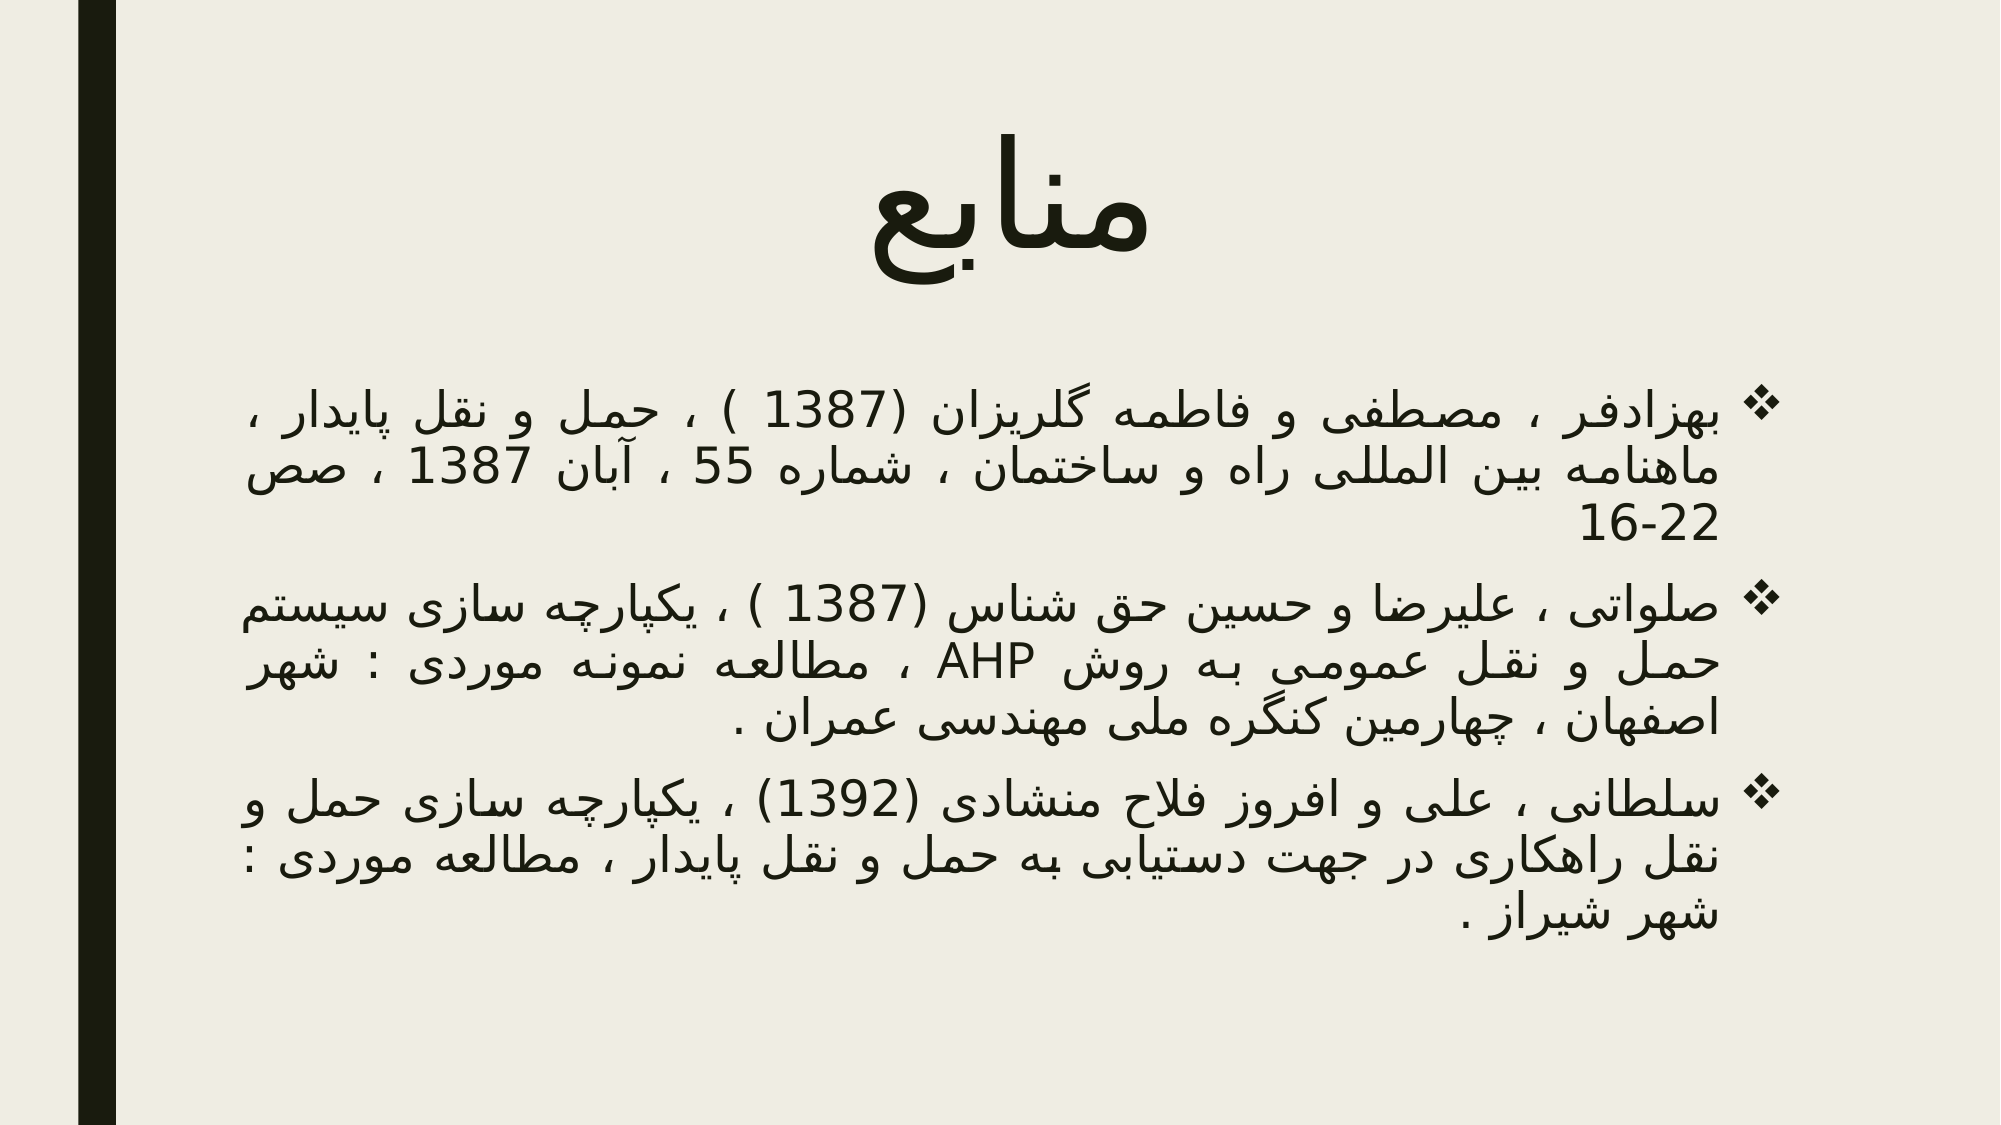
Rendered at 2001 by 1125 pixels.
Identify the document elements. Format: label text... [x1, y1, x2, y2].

title منابع [225, 112, 1800, 357]
list بهزادفر ، مصطفی و فاطمه گلریزان (1387 ) ، حمل و نقل پایدار ، ماهنامه بین المللی راه و ساختمان ، شماره 55 ، آبان 1387 ، صص 22-16 صلواتی ، علیرضا و حسین حق شناس (1387 ) ، یکپارچه سازی سیستم حمل و نقل عمومی به روش AHP ، مطالعه نمونه موردی : شهر اصفهان ، چهارمین کنگره ملی مهندسی عمران . سلطانی ، علی و افروز فلاح منشادی (1392) ، یکپارچه سازی حمل و نقل راهکاری در جهت دستیابی به حمل و نقل پایدار ، مطالعه موردی : شهر شیراز . [225, 375, 1800, 963]
